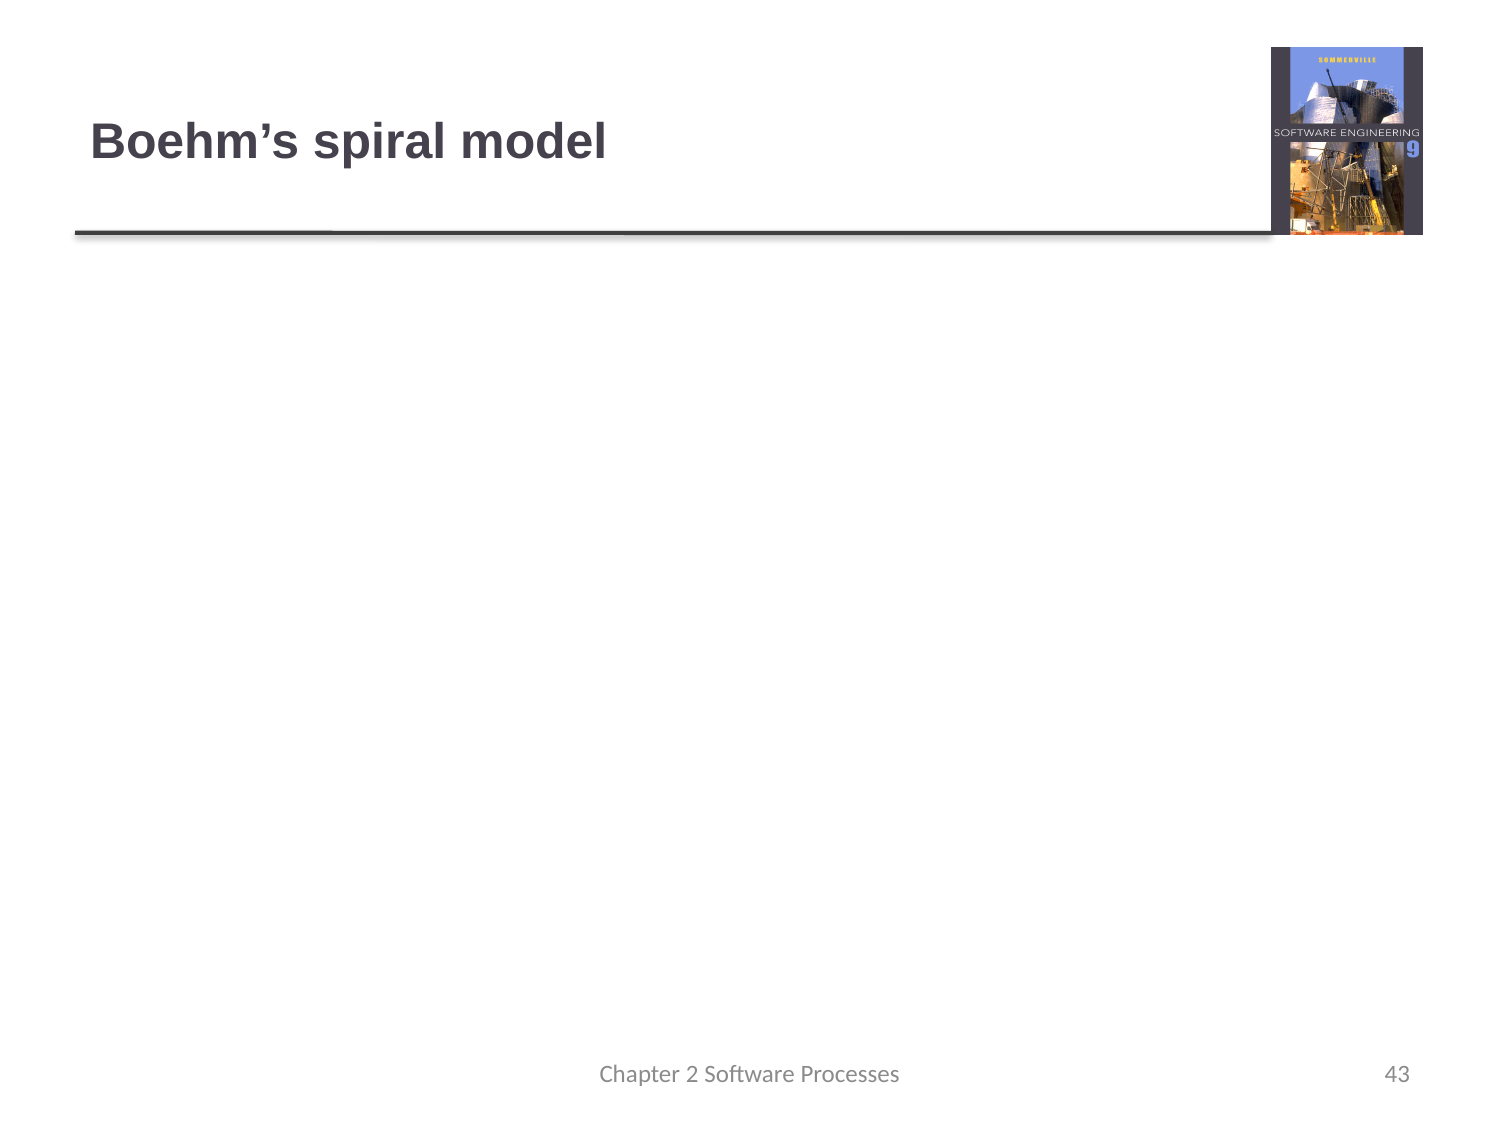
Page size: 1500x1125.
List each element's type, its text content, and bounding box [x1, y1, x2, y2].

title Boehm’s spiral model [74, 44, 1272, 233]
picture [1272, 47, 1423, 235]
footer Chapter 2 Software Processes [512, 1042, 988, 1103]
slide_number 43 [1074, 1042, 1425, 1103]
